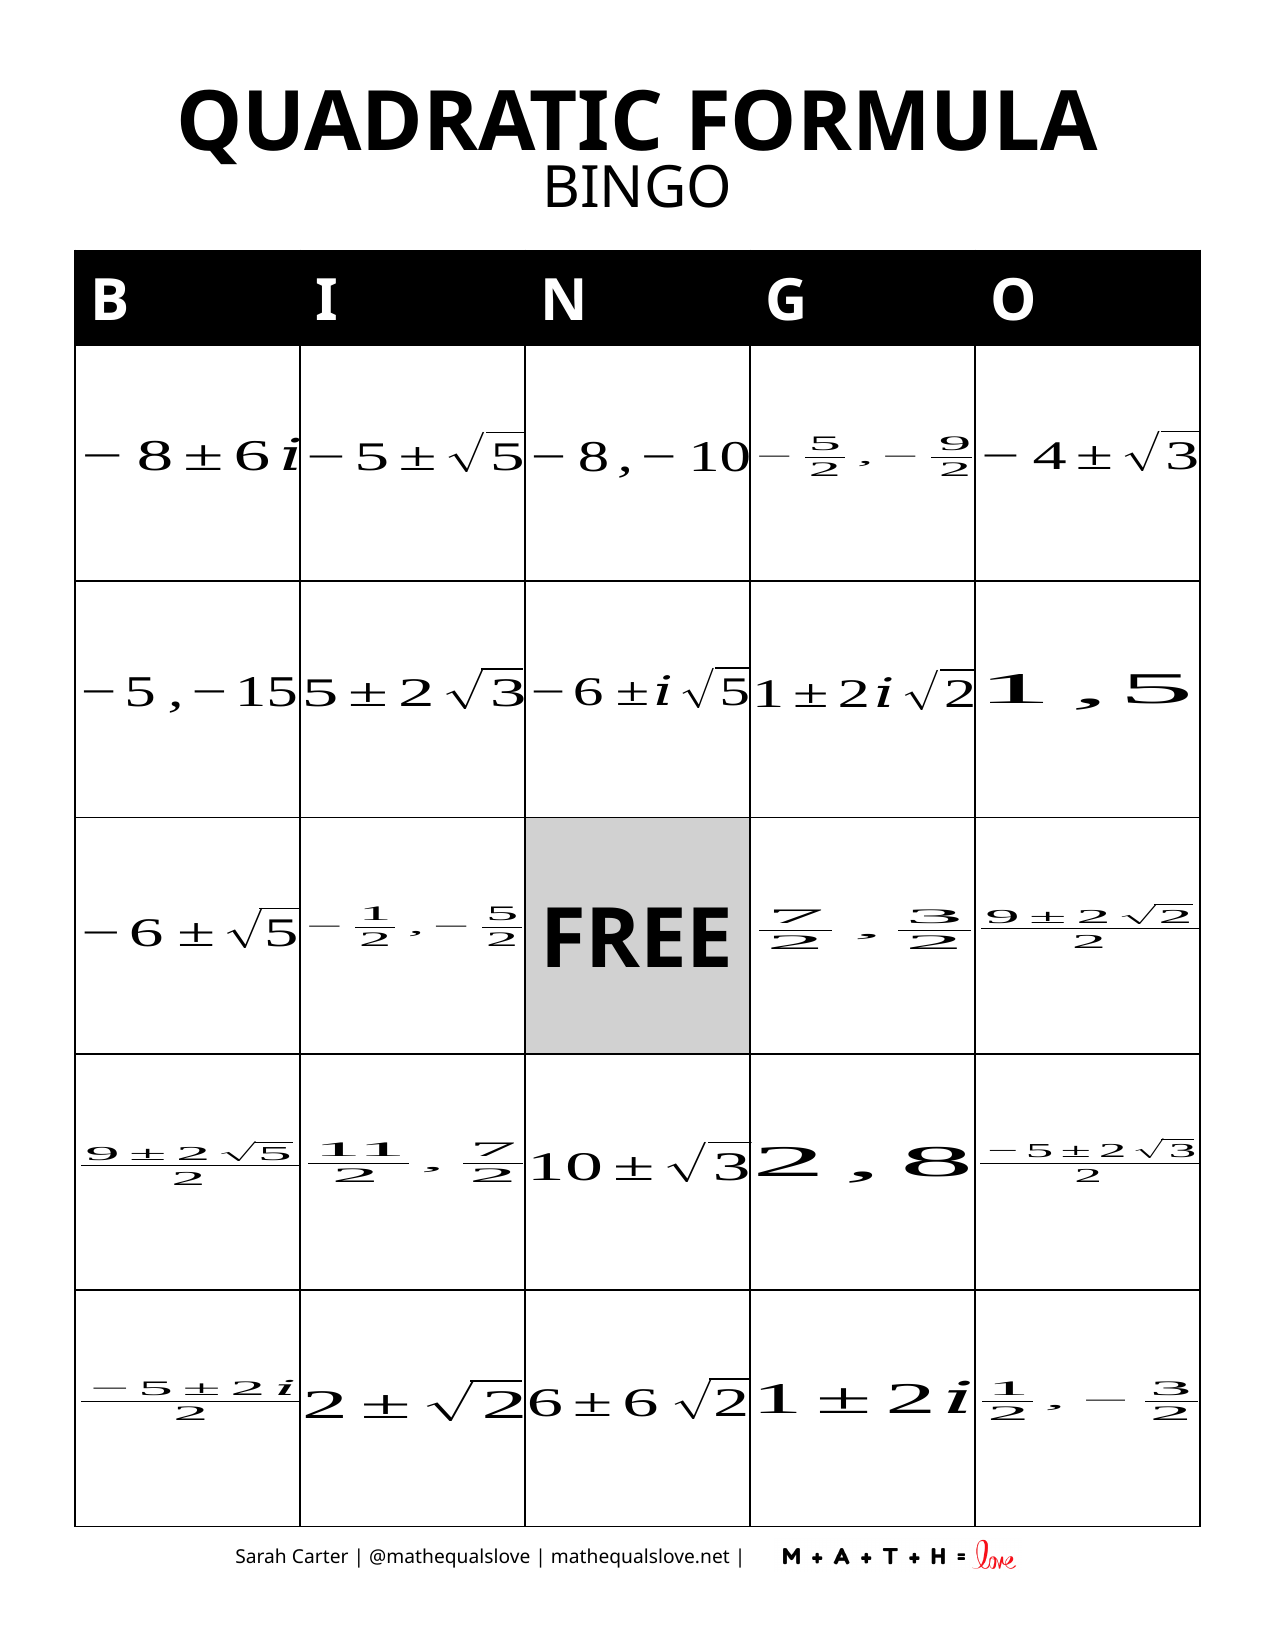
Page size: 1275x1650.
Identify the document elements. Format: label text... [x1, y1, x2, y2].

table_cell [76, 818, 299, 1053]
table_cell [976, 582, 1199, 817]
table_cell [301, 818, 524, 1053]
table_cell [76, 1055, 299, 1289]
table_cell [976, 1291, 1199, 1526]
table_cell [301, 1291, 524, 1526]
table_cell [76, 1291, 299, 1526]
table_cell [976, 1055, 1199, 1289]
table_header G [751, 251, 974, 344]
table_header I [301, 251, 524, 344]
table_cell [751, 346, 974, 580]
text_box QUADRATIC FORMULA [74, 59, 1200, 175]
table_cell [301, 1055, 524, 1289]
table_cell [751, 818, 974, 1053]
table_cell [526, 1055, 749, 1289]
table_cell [751, 1055, 974, 1289]
table_header N [526, 251, 749, 344]
table_cell [976, 346, 1199, 580]
table_header O [976, 251, 1199, 344]
table_cell [301, 582, 524, 817]
table_cell [76, 582, 299, 817]
table_cell [751, 1291, 974, 1526]
table_cell FREE [526, 818, 749, 1053]
table_cell [751, 582, 974, 817]
table_cell [526, 1291, 749, 1526]
table_cell [976, 818, 1199, 1053]
table_cell [301, 346, 524, 580]
table_cell [526, 582, 749, 817]
table_header B [76, 251, 299, 344]
table_cell [526, 346, 749, 580]
text_box BINGO [74, 175, 1200, 226]
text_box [220, 1535, 1055, 1576]
table_cell [76, 346, 299, 580]
